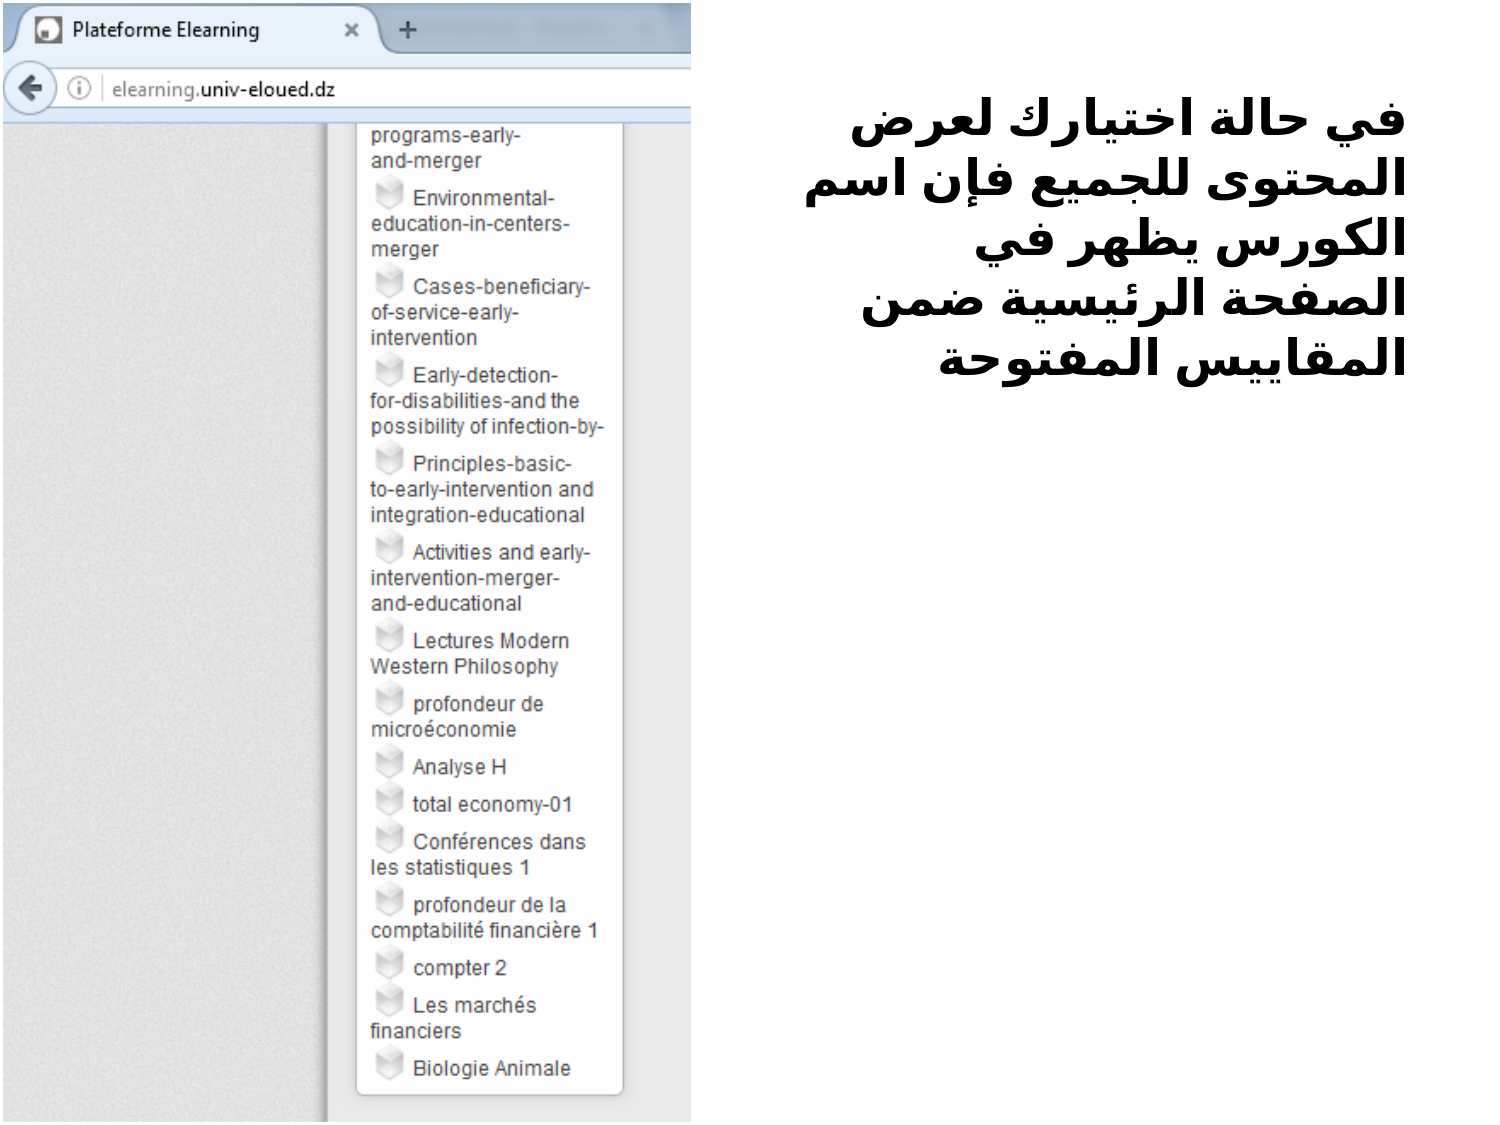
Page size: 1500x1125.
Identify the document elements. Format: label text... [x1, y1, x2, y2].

picture [2, 3, 691, 1122]
text_box في حالة اختيارك لعرض المحتوى للجميع فإن اسم الكورس يظهر في الصفحة الرئيسية ضمن المقاييس المفتوحة [785, 78, 1424, 393]
